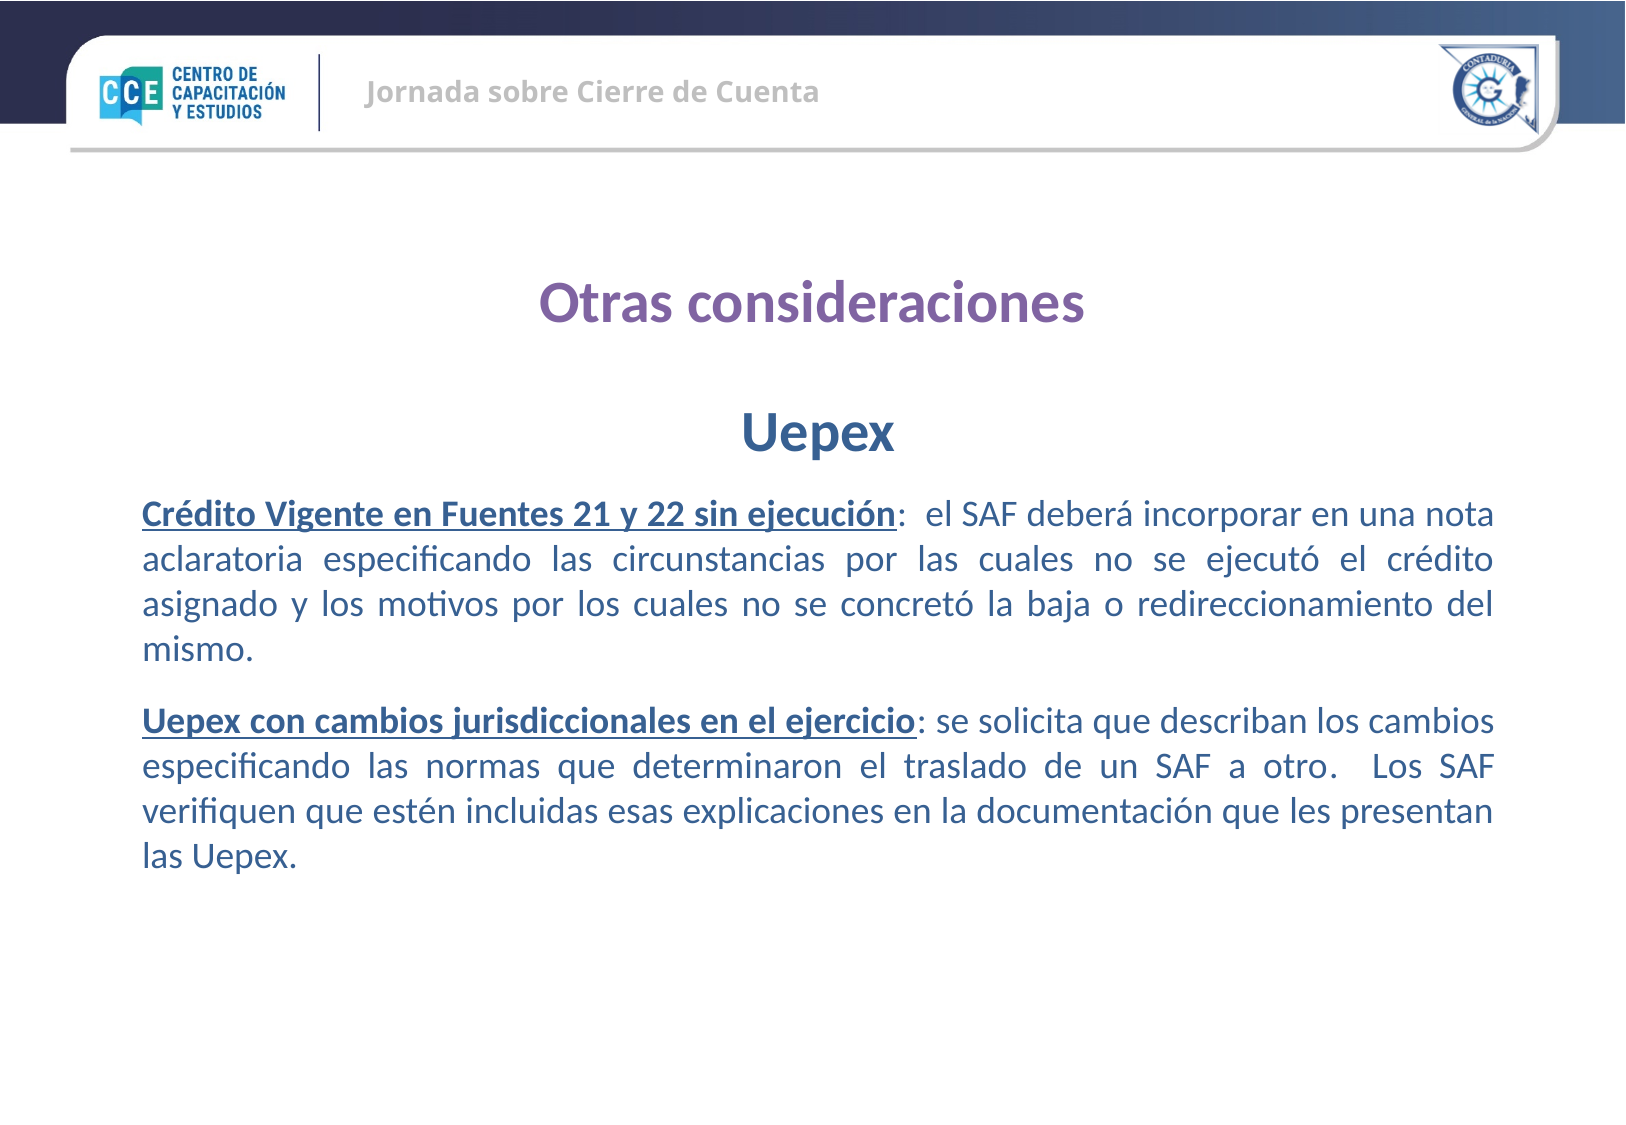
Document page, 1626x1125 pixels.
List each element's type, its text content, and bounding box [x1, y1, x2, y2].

list Uepex Crédito Vigente en Fuentes 21 y 22 sin ejecución: el SAF deberá incorporar en una nota aclaratoria especificando las circunstancias por las cuales no se ejecutó el crédito asignado y los motivos por los cuales no se concretó la baja o redireccionamiento del mismo. Uepex con cambios jurisdiccionales en el ejercicio: se solicita que describan los cambios especificando las normas que determinaron el traslado de un SAF a otro. Los SAF verifiquen que estén incluidas esas explicaciones en la documentación que les presentan las Uepex. [127, 385, 1511, 1009]
picture [0, 1, 1625, 156]
title Otras consideraciones [0, 255, 1625, 343]
